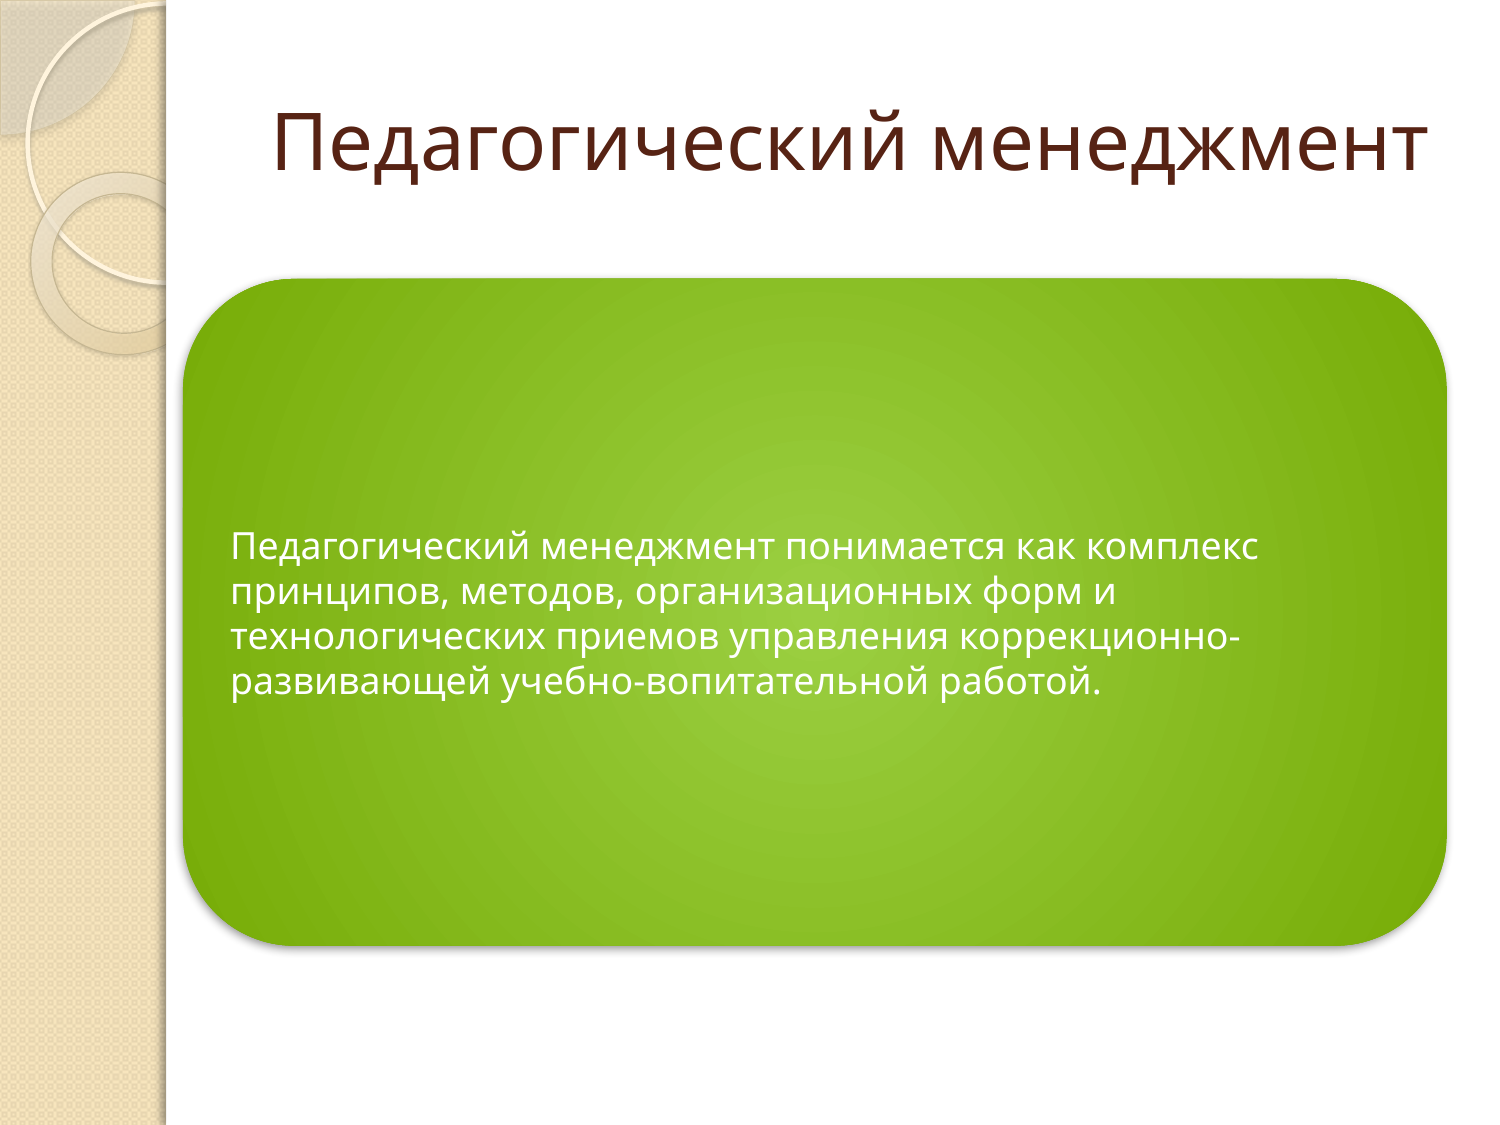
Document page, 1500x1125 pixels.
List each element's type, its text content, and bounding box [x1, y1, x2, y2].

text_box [182, 278, 1448, 946]
title Педагогический менеджмент [235, 45, 1466, 233]
